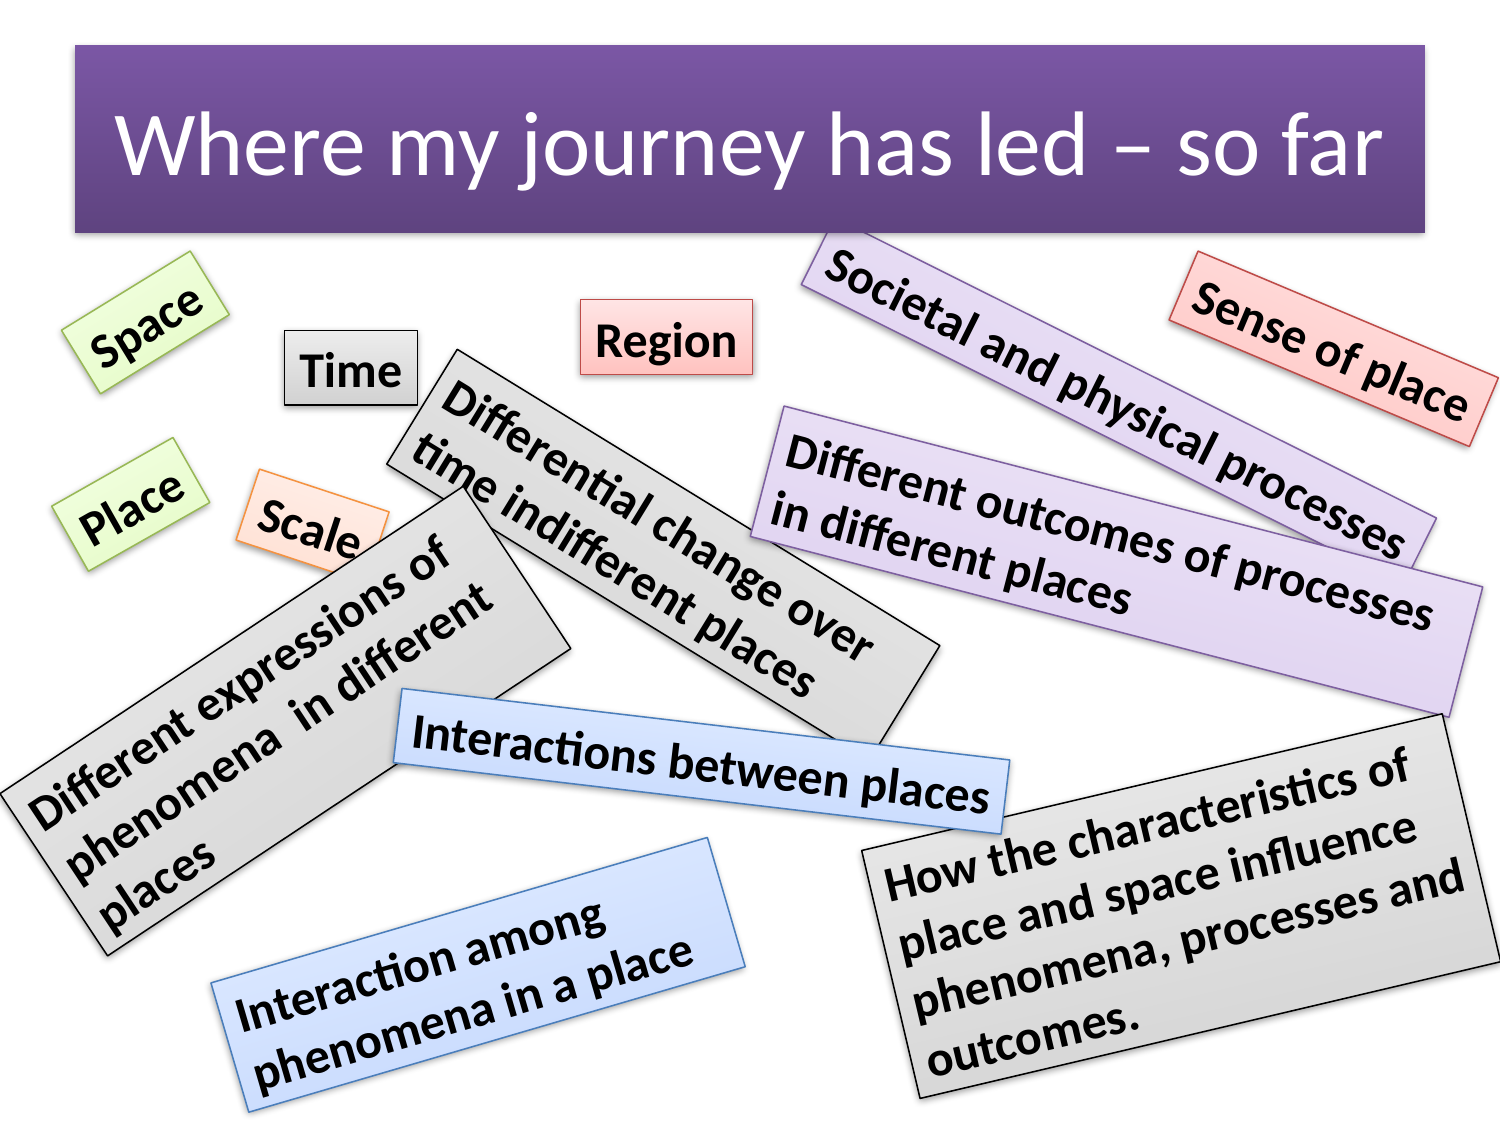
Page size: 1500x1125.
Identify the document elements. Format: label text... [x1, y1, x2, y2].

text_box How the characteristics of place and space influence phenomena, processes and outcomes. [860, 713, 1500, 1100]
text_box Place [51, 436, 211, 572]
text_box Scale [235, 468, 390, 572]
text_box Time [284, 330, 418, 406]
text_box Societal and physical processes [800, 242, 1438, 565]
text_box Sense of place [1168, 250, 1500, 448]
text_box Interaction among phenomena in a place [210, 836, 746, 1113]
text_box Region [580, 299, 753, 375]
text_box Different outcomes of processes in different places [749, 405, 1484, 718]
title Where my journey has led – so far [75, 45, 1425, 233]
text_box Interactions between places [392, 687, 1011, 835]
text_box Space [60, 250, 230, 395]
text_box Differential change over time indifferent places [386, 348, 941, 742]
text_box Different expressions of phenomena in different places [0, 485, 572, 957]
